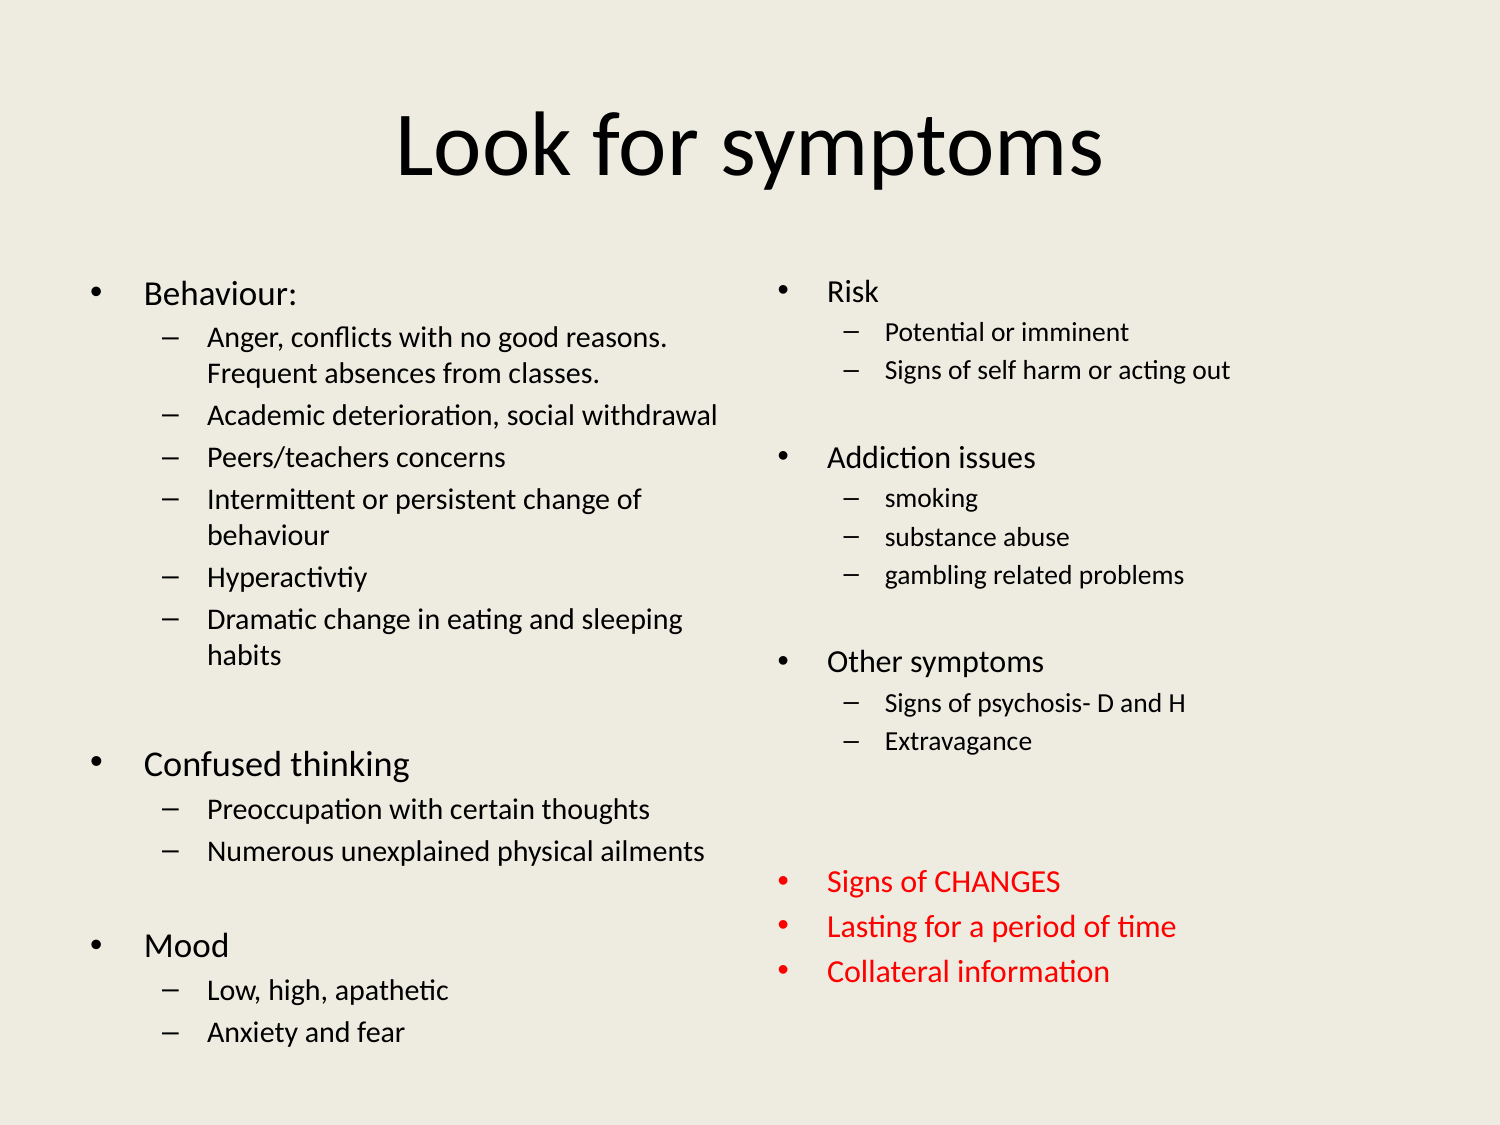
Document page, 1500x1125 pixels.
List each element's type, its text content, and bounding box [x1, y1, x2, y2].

list Behaviour: Anger, conflicts with no good reasons. Frequent absences from classes. Academic deterioration, social withdrawal Peers/teachers concerns Intermittent or persistent change of behaviour Hyperactivtiy Dramatic change in eating and sleeping habits Confused thinking Preoccupation with certain thoughts Numerous unexplained physical ailments Mood Low, high, apathetic Anxiety and fear [75, 262, 762, 1094]
list Risk Potential or imminent Signs of self harm or acting out Addiction issues smoking substance abuse gambling related problems Other symptoms Signs of psychosis- D and H Extravagance Signs of CHANGES Lasting for a period of time Collateral information [762, 262, 1425, 1005]
title Look for symptoms [75, 45, 1425, 233]
